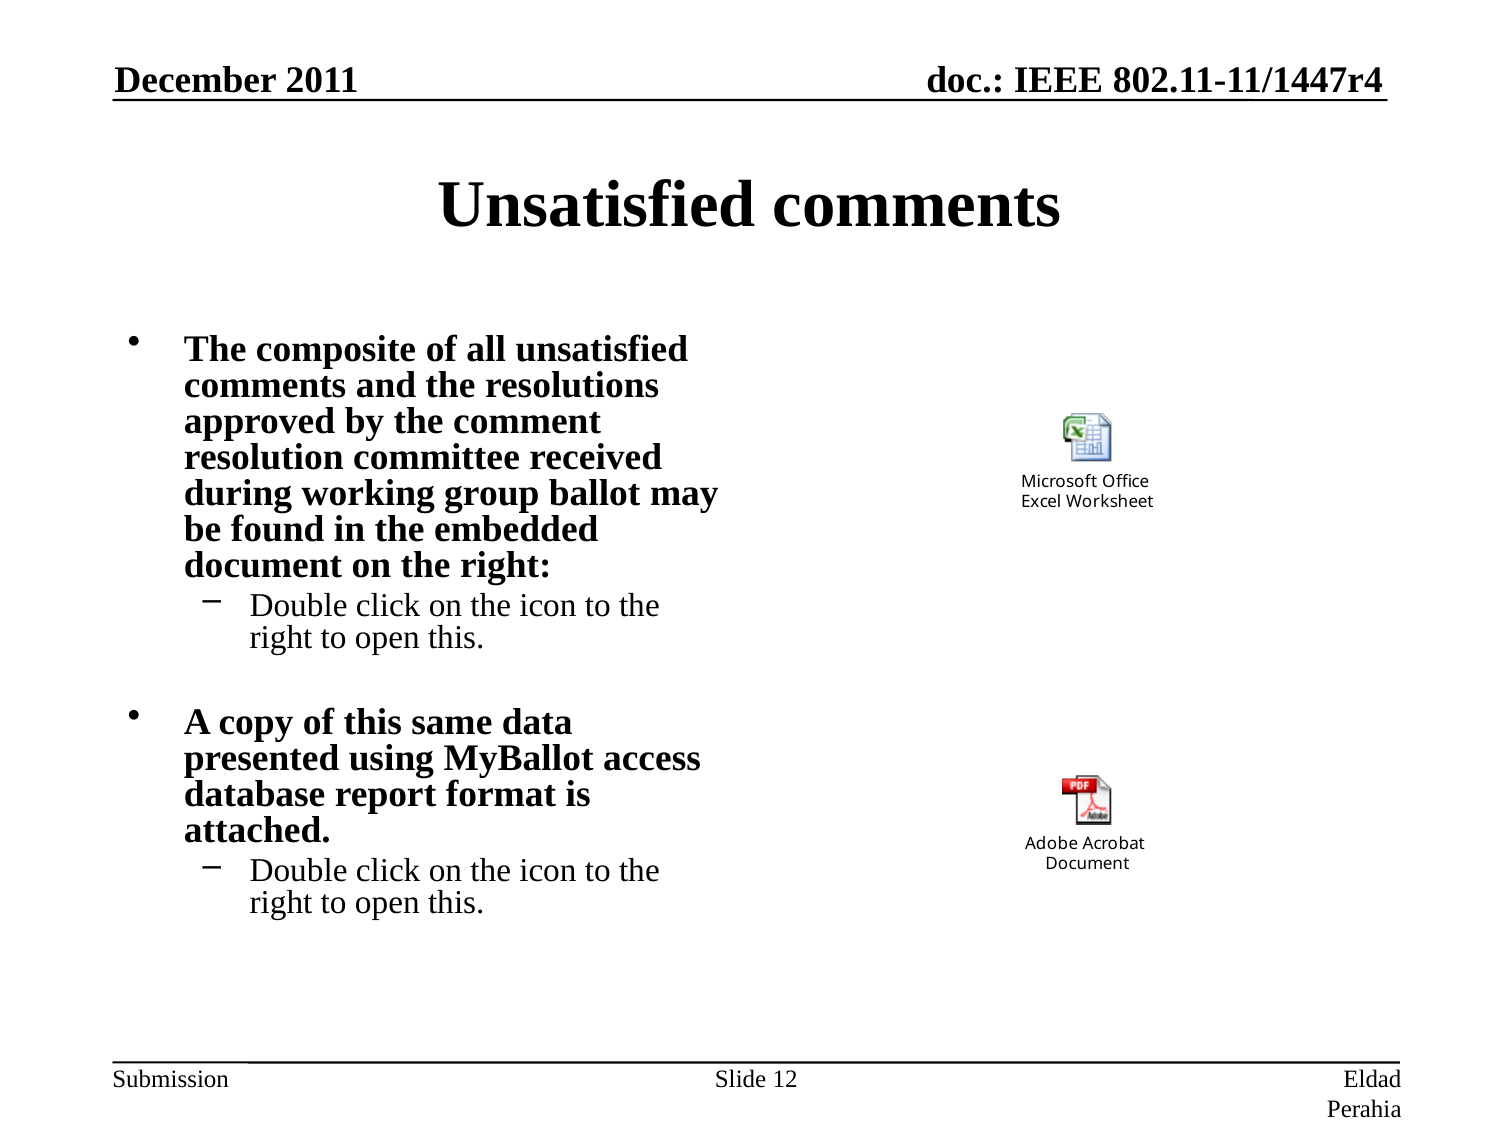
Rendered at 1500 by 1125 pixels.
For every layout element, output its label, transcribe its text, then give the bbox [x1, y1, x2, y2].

footer Eldad Perahia, Intel Corporation [1324, 1061, 1402, 1093]
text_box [1012, 774, 1163, 893]
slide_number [114, 54, 362, 101]
list The composite of all unsatisfied comments and the resolutions approved by the comment resolution committee received during working group ballot may be found in the embedded document on the right: Double click on the icon to the right to open this. A copy of this same data presented using MyBallot access database report format is attached. Double click on the icon to the right to open this. [112, 324, 738, 1001]
slide_number Slide 12 [712, 1061, 800, 1093]
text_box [1012, 412, 1163, 530]
title Unsatisfied comments [112, 112, 1388, 288]
